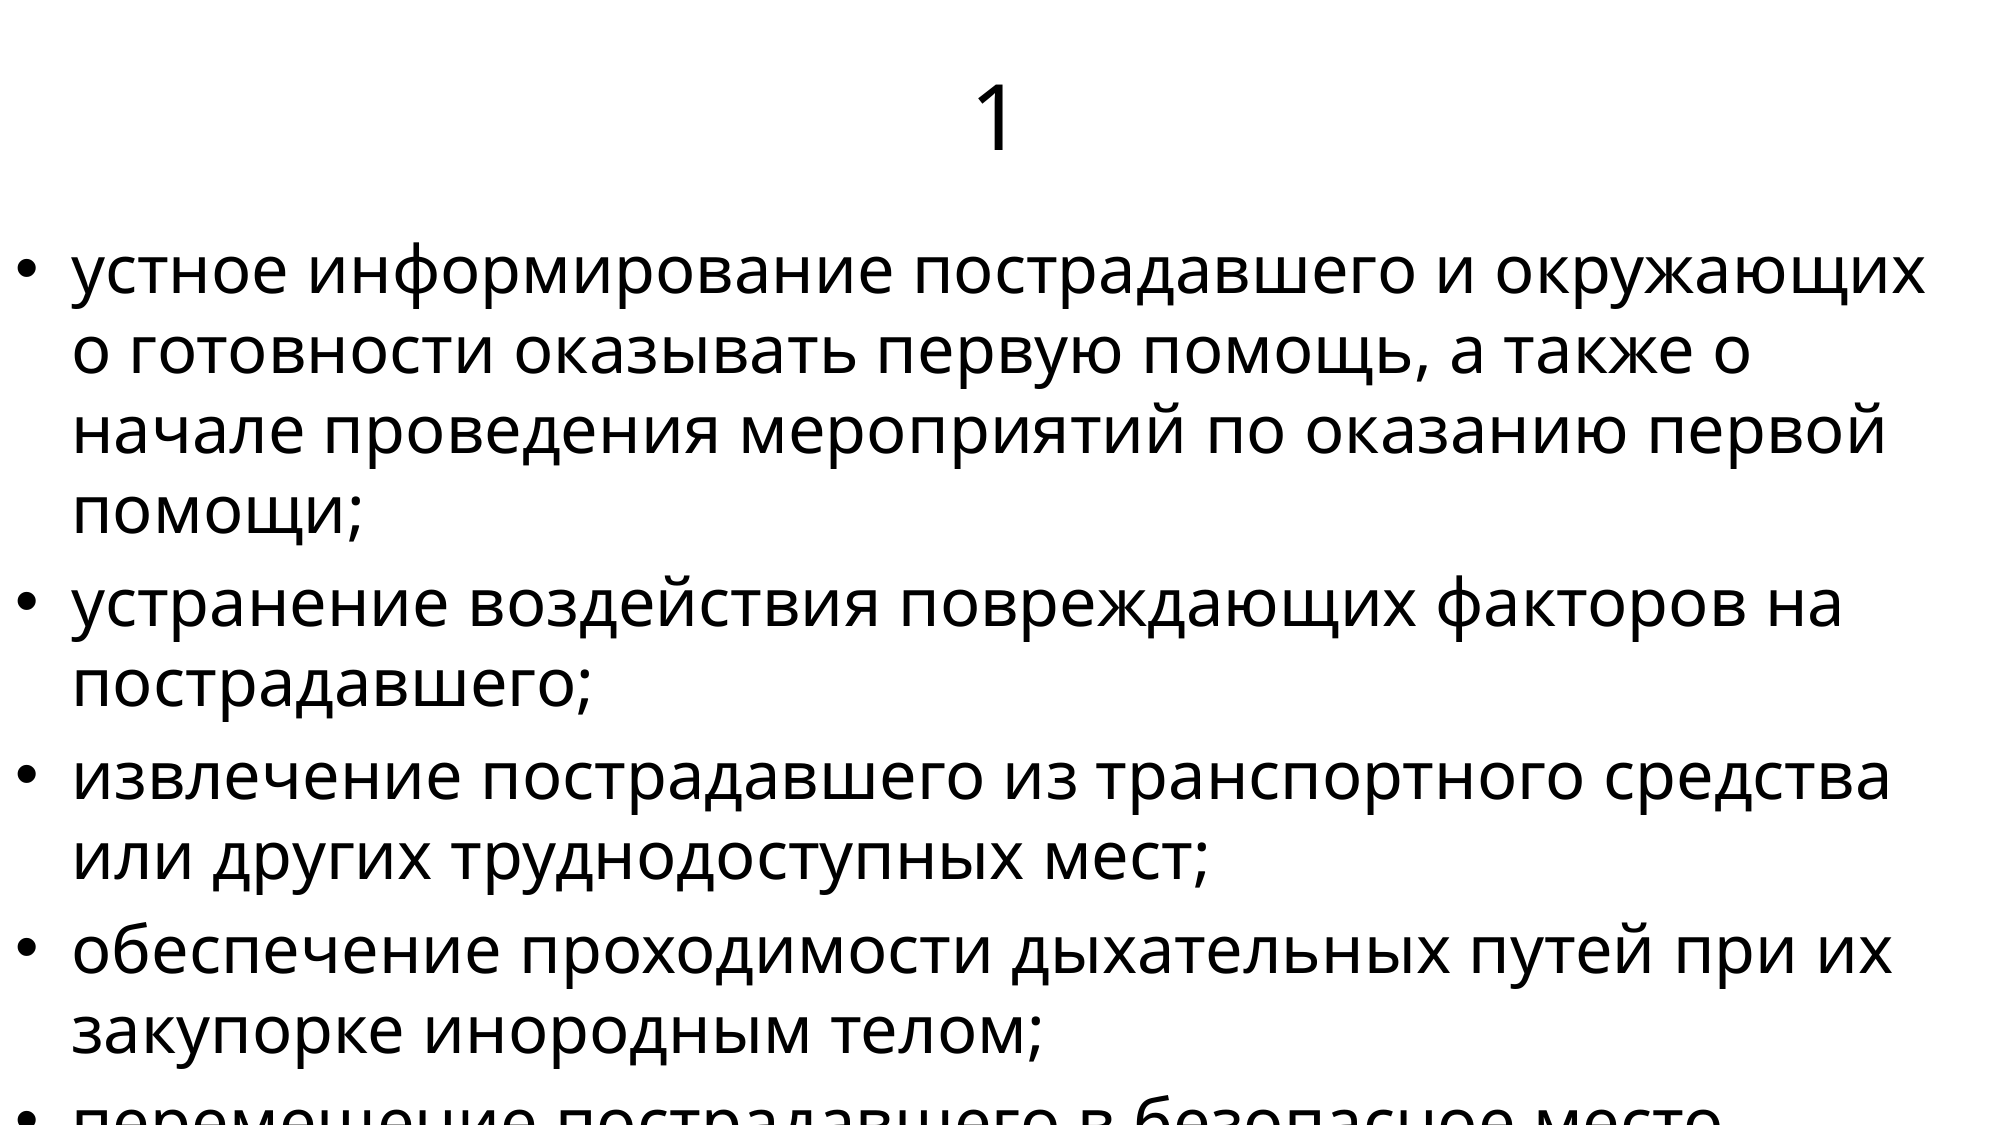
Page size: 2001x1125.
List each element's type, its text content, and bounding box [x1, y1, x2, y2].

title 1 [8, 75, 2000, 219]
list устное информирование пострадавшего и окружающих о готовности оказывать первую помощь, а также о начале проведения мероприятий по оказанию первой помощи; устранение воздействия повреждающих факторов на пострадавшего; извлечение пострадавшего из транспортного средства или других труднодоступных мест; обеспечение проходимости дыхательных путей при их закупорке инородным телом; перемещение пострадавшего в безопасное место. [0, 219, 2000, 1125]
